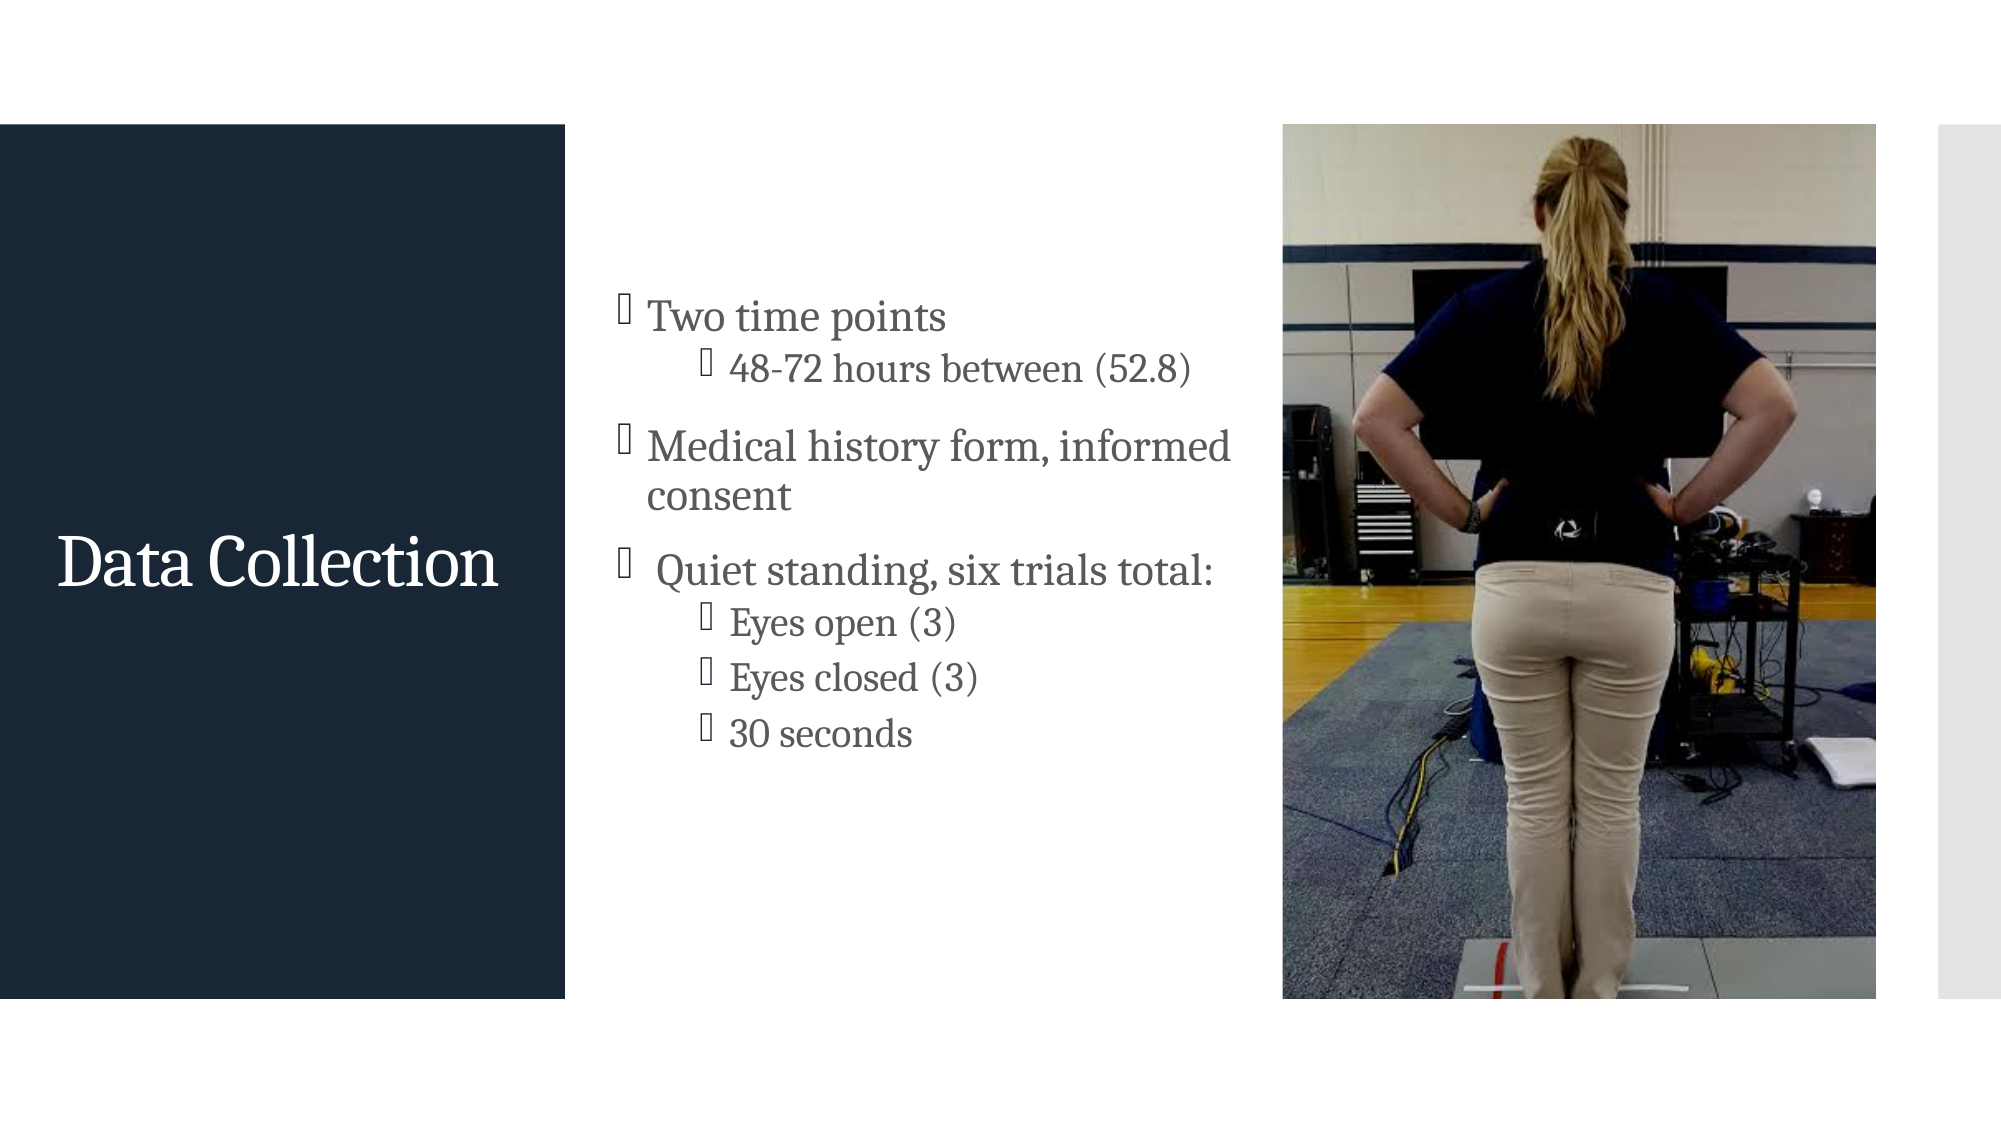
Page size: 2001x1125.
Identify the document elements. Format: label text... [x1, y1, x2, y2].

title Data Collection [41, 184, 525, 940]
list Two time points 48-72 hours between (52.8) Medical history form, informed consent Quiet standing, six trials total: Eyes open (3) Eyes closed (3) 30 seconds [601, 141, 1250, 982]
picture [1282, 124, 1877, 1000]
